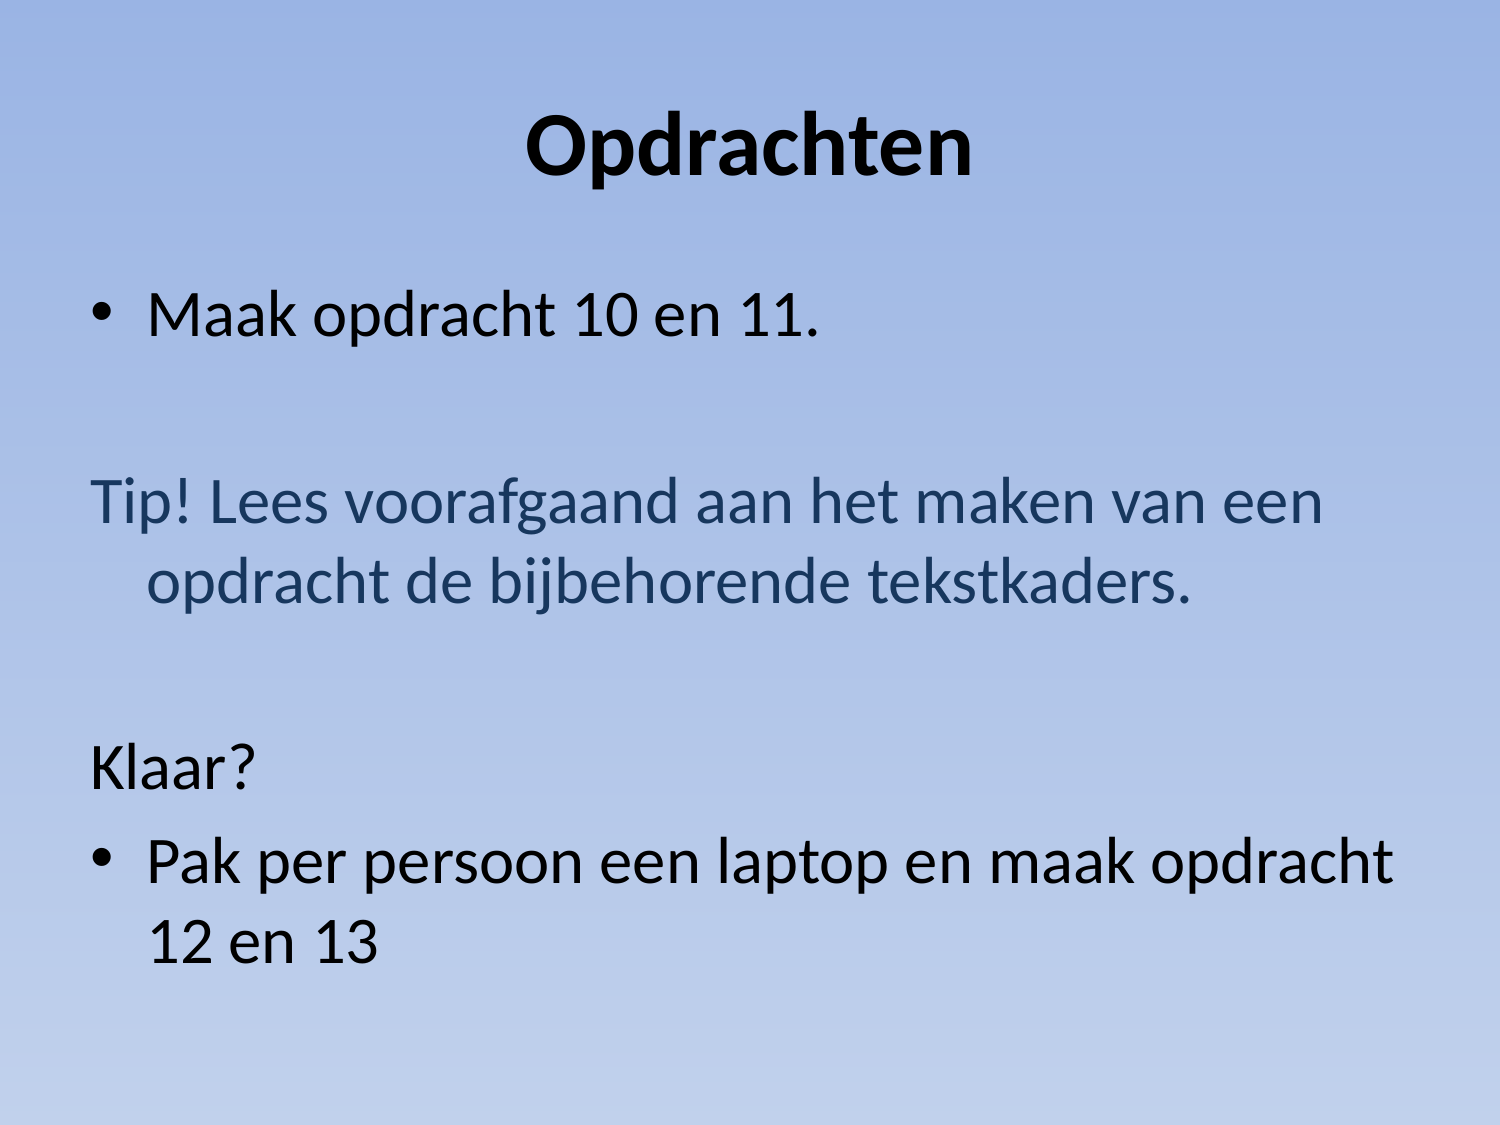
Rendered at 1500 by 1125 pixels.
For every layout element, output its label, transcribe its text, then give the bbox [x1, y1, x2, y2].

list Maak opdracht 10 en 11. Tip! Lees voorafgaand aan het maken van een opdracht de bijbehorende tekstkaders. Klaar? Pak per persoon een laptop en maak opdracht 12 en 13 [75, 262, 1425, 1005]
title Opdrachten [75, 45, 1425, 233]
